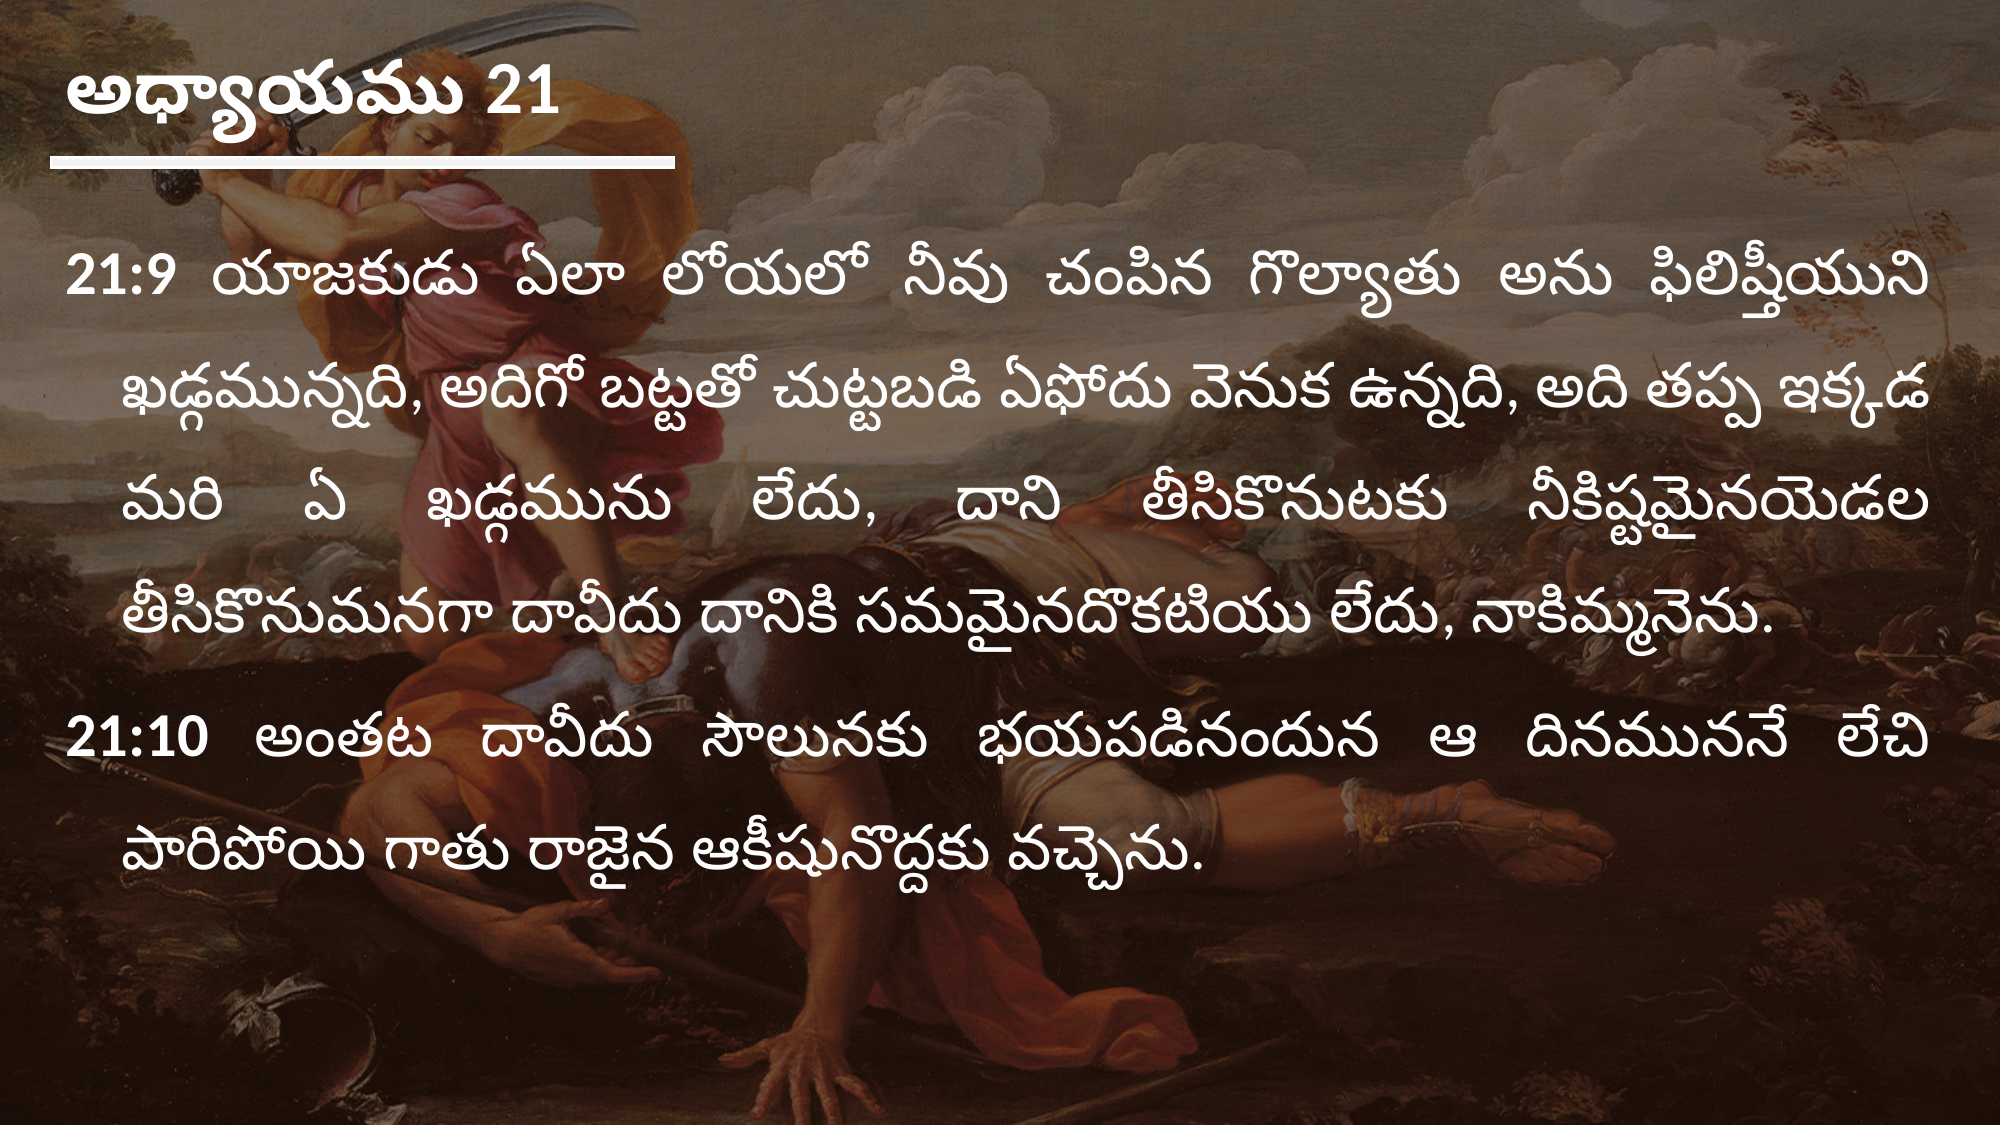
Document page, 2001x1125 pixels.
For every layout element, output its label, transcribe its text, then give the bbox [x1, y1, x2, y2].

title అధ్యాయము 21 [50, 0, 1925, 167]
picture [0, 0, 2000, 1125]
list 21:9 యాజకుడు ఏలా లోయలో నీవు చంపిన గొల్యాతు అను ఫిలిష్తీయుని ఖడ్గమున్నది, అదిగో బట్టతో చుట్టబడి ఏఫోదు వెనుక ఉన్నది, అది తప్ప ఇక్కడ మరి ఏ ఖడ్గమును లేదు, దాని తీసికొనుటకు నీకిష్టమైనయెడల తీసికొనుమనగా దావీదు దానికి సమమైనదొకటియు లేదు, నాకిమ్మనెను. 21:10 అంతట దావీదు సౌలునకు భయపడినందున ఆ దినముననే లేచి పారిపోయి గాతు రాజైన ఆకీషునొద్దకు వచ్చెను. [50, 187, 1946, 1063]
